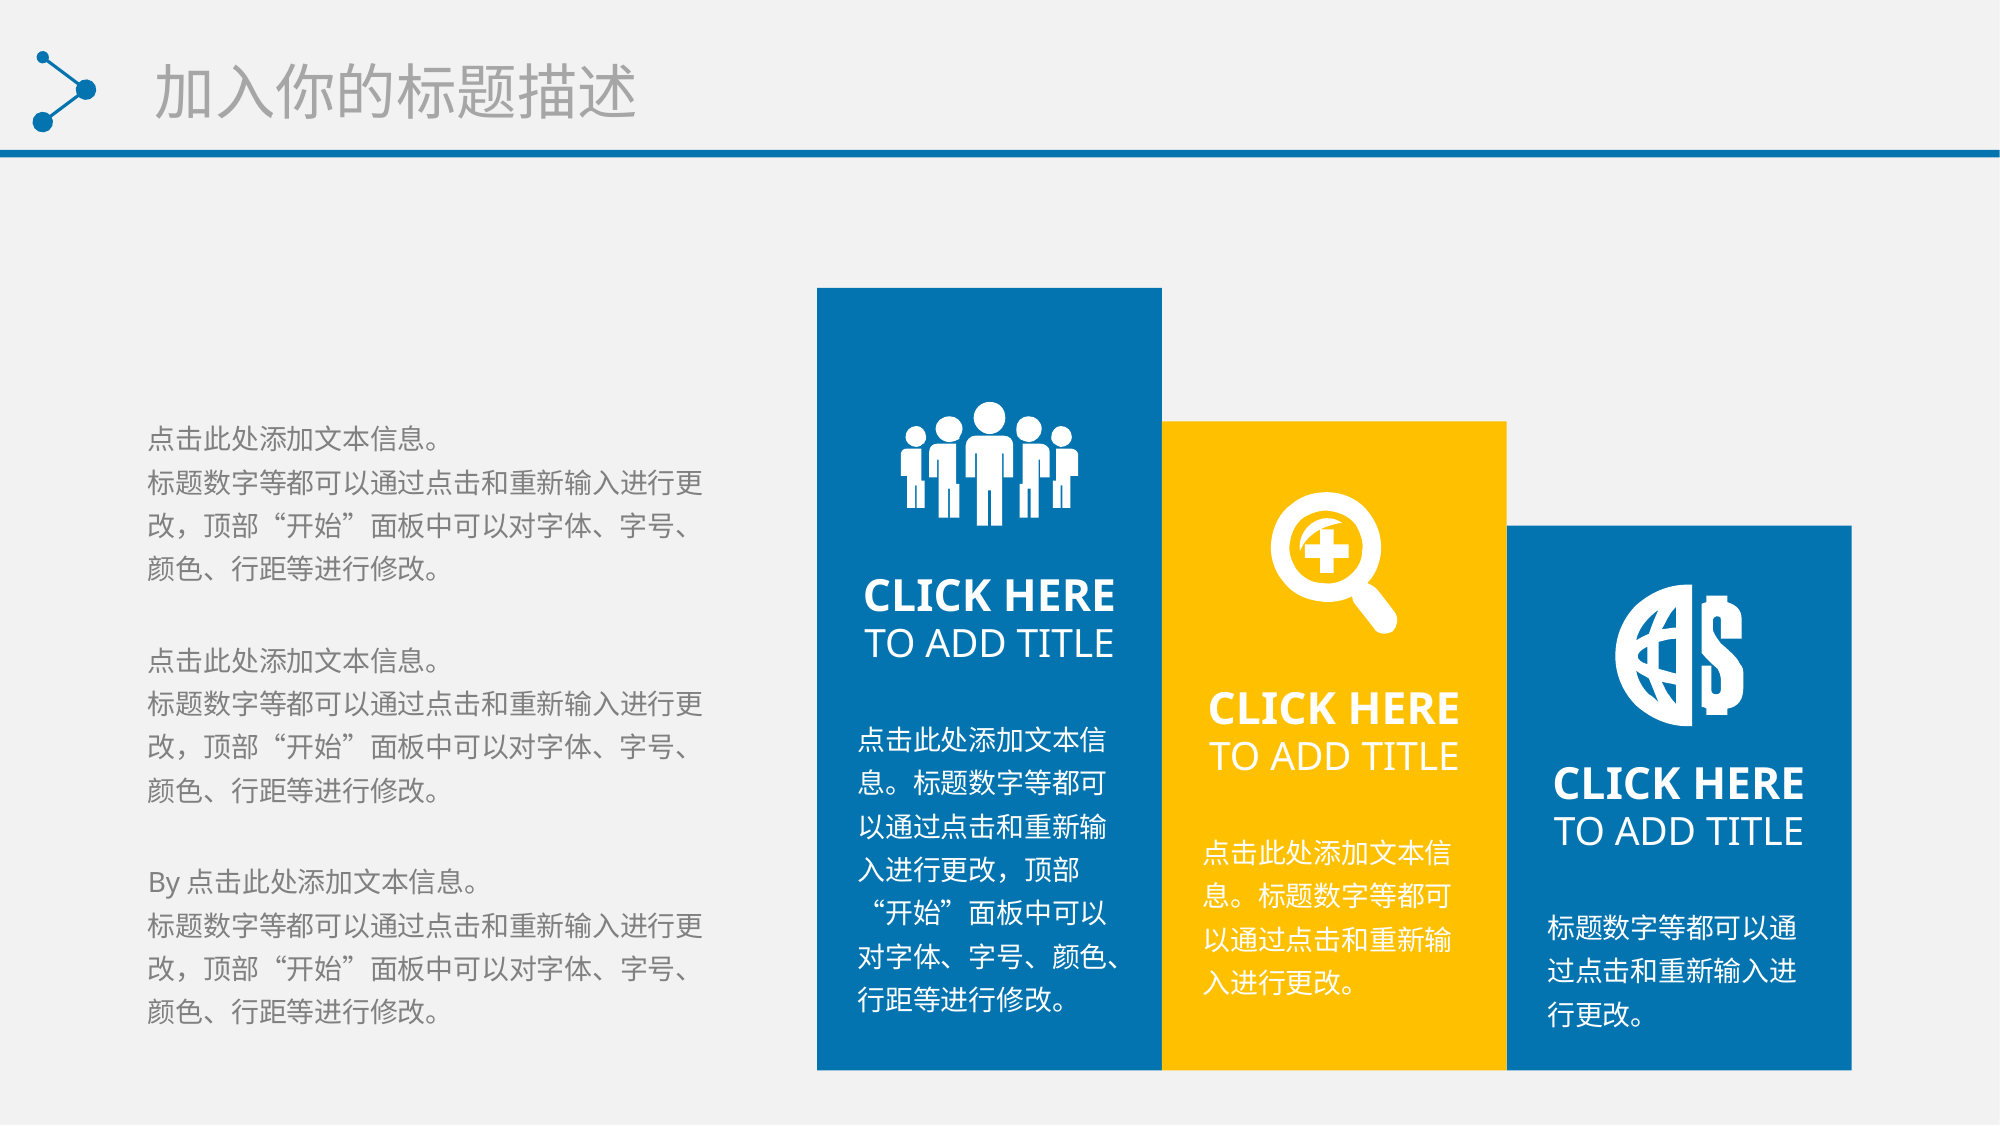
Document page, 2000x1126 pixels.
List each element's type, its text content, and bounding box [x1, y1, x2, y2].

text_box 点击此处添加文本信息。标题数字等都可以通过点击和重新输入进行更改。 [1182, 815, 1487, 1009]
text_box [900, 448, 925, 508]
text_box CLICK HERE [1187, 669, 1481, 743]
text_box [965, 401, 1014, 526]
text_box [0, 46, 2000, 158]
text_box TO ADD TITLE [844, 608, 1135, 675]
text_box [929, 416, 963, 518]
text_box [1270, 492, 1398, 634]
text_box [1615, 584, 1693, 727]
text_box [1161, 421, 1507, 1071]
text_box [905, 426, 927, 447]
text_box 点击此处添加文本信息。标题数字等都可以通过点击和重新输入进行更改，顶部“开始”面板中可以对字体、字号、颜色、行距等进行修改。 [837, 702, 1142, 1026]
text_box 点击此处添加文本信息。 标题数字等都可以通过点击和重新输入进行更改，顶部“开始”面板中可以对字体、字号、颜色、行距等进行修改。 [127, 623, 727, 817]
text_box By点击此处添加文本信息。 标题数字等都可以通过点击和重新输入进行更改，顶部“开始”面板中可以对字体、字号、颜色、行距等进行修改。 [127, 844, 727, 1039]
text_box CLICK HERE [1532, 745, 1826, 819]
text_box [1506, 525, 1852, 1071]
text_box [1701, 595, 1744, 715]
text_box 点击此处添加文本信息。 标题数字等都可以通过点击和重新输入进行更改，顶部“开始”面板中可以对字体、字号、颜色、行距等进行修改。 [127, 401, 728, 596]
text_box [1051, 426, 1072, 447]
text_box [1016, 416, 1050, 518]
text_box 标题数字等都可以通过点击和重新输入进行更改。 [1527, 890, 1831, 1041]
text_box TO ADD TITLE [1189, 721, 1480, 788]
text_box TO ADD TITLE [1533, 796, 1825, 864]
text_box CLICK HERE [842, 556, 1137, 630]
text_box [1052, 448, 1079, 508]
text_box [817, 287, 1162, 1071]
